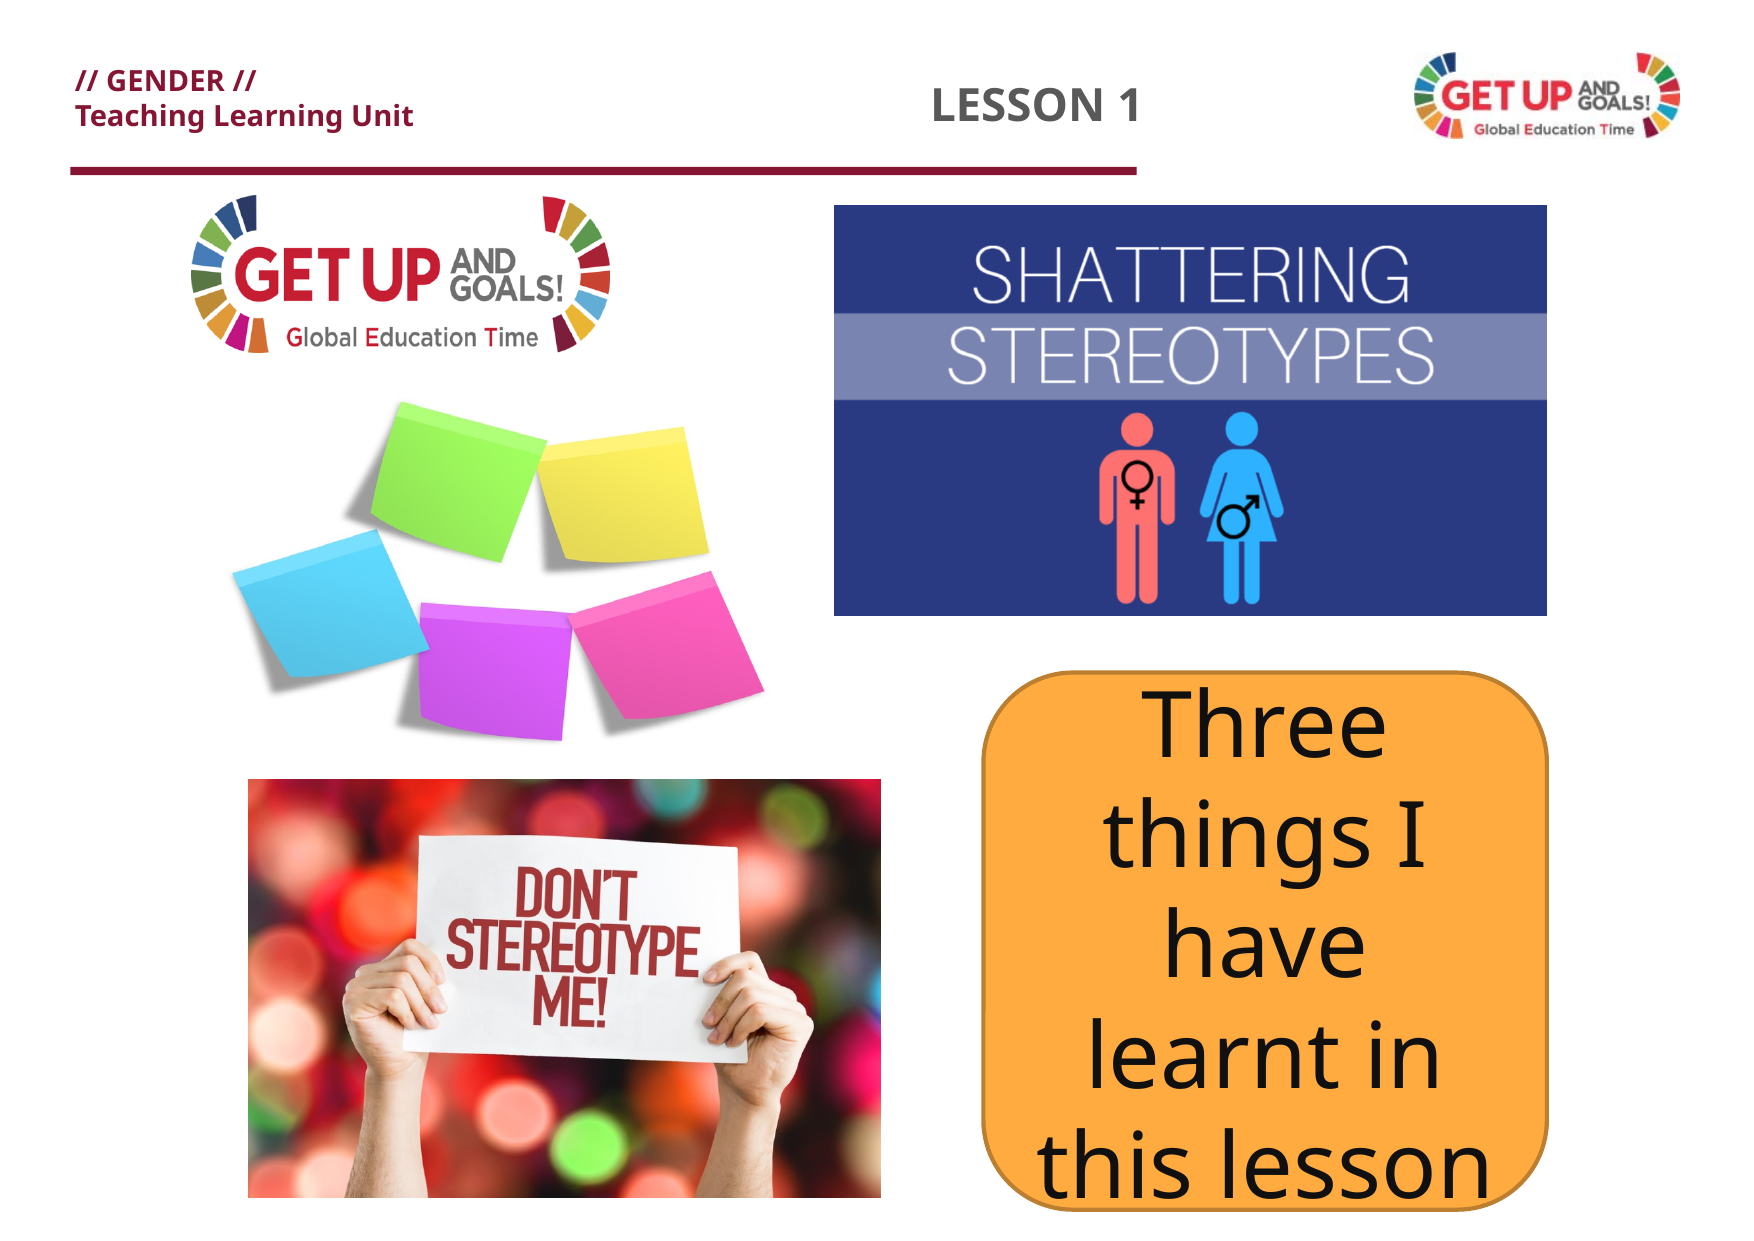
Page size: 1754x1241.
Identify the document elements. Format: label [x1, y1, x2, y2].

text_box [59, 47, 1680, 176]
text_box [191, 194, 1548, 1210]
